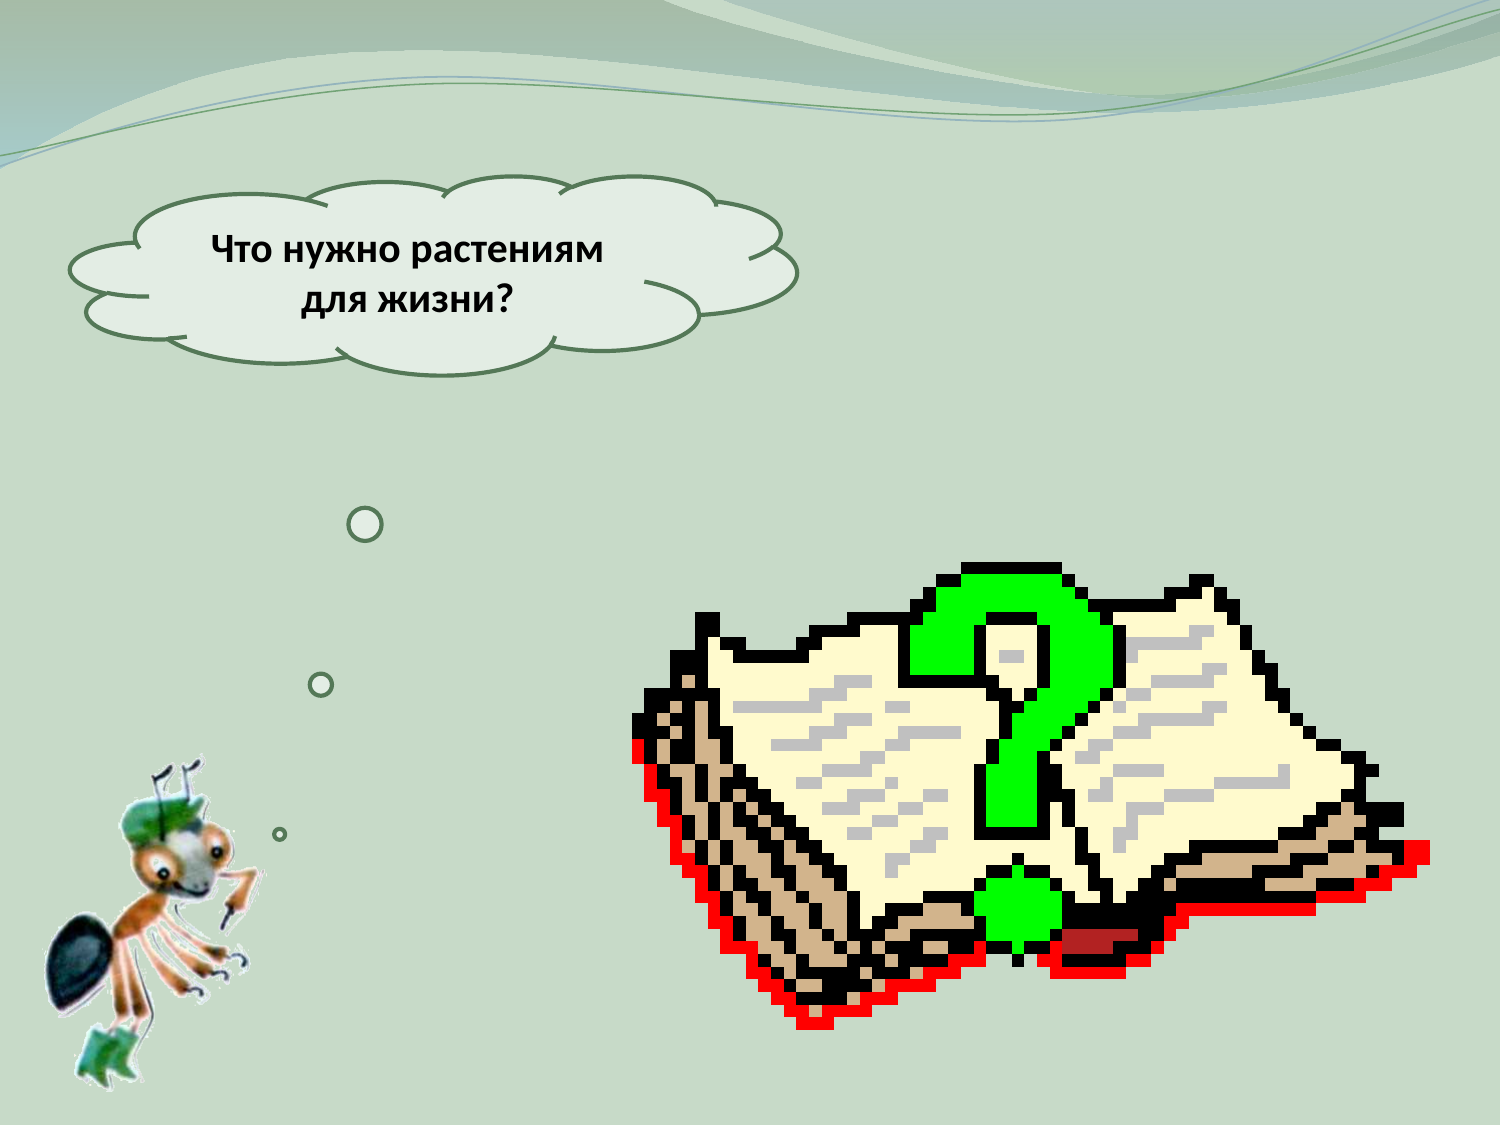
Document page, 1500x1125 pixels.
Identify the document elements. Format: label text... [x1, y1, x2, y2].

picture [34, 749, 267, 1102]
text_box Что нужно растениям для жизни? [67, 174, 800, 378]
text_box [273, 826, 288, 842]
text_box Что нужно растениям для жизни? [307, 671, 335, 698]
text_box Что нужно растениям для жизни? [346, 505, 384, 544]
picture [632, 562, 1443, 1044]
